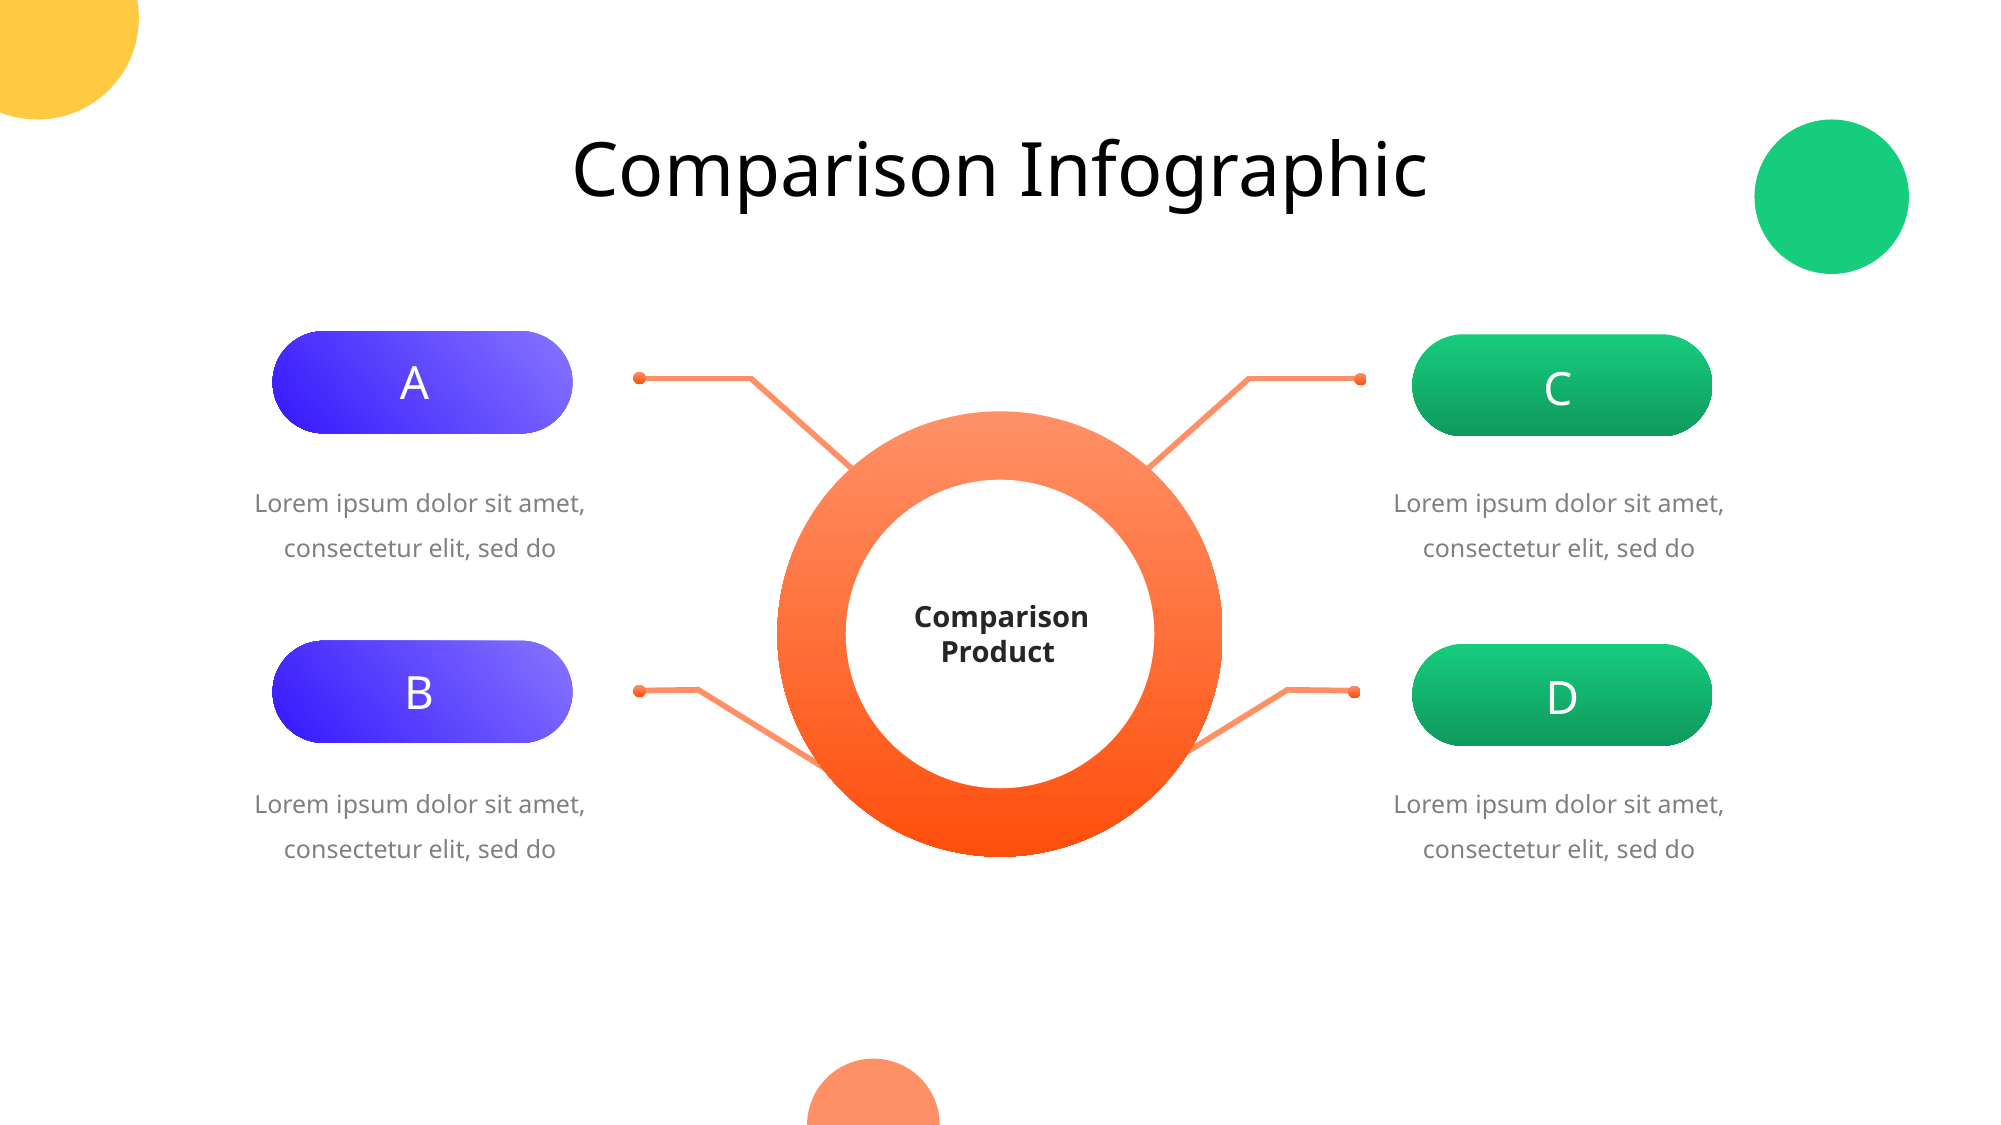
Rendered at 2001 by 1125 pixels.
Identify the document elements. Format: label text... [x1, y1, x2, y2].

text_box [632, 370, 647, 386]
text_box [632, 683, 647, 698]
text_box Comparison Product [862, 590, 1141, 676]
text_box [1411, 642, 1714, 747]
text_box [0, 0, 140, 121]
text_box Lorem ipsum dolor sit amet, consectetur elit, sed do [1371, 766, 1748, 871]
text_box [1353, 371, 1368, 387]
text_box B [332, 648, 506, 741]
text_box [1411, 333, 1714, 438]
text_box Lorem ipsum dolor sit amet, consectetur elit, sed do [1371, 465, 1748, 571]
text_box [841, 709, 1159, 858]
text_box [844, 478, 1156, 790]
text_box [776, 410, 1224, 689]
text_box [639, 377, 865, 480]
text_box [1347, 684, 1362, 699]
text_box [1123, 689, 1350, 792]
text_box A [327, 339, 502, 432]
text_box Lorem ipsum dolor sit amet, consectetur elit, sed do [232, 766, 609, 871]
text_box [271, 639, 574, 744]
text_box [271, 330, 574, 435]
text_box D [1475, 653, 1650, 746]
text_box C [1471, 344, 1645, 437]
text_box Lorem ipsum dolor sit amet, consectetur elit, sed do [232, 465, 609, 571]
text_box [806, 1057, 941, 1125]
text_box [1135, 377, 1361, 480]
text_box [636, 689, 863, 792]
text_box [1753, 118, 1910, 275]
title Comparison Infographic [137, 59, 1863, 278]
